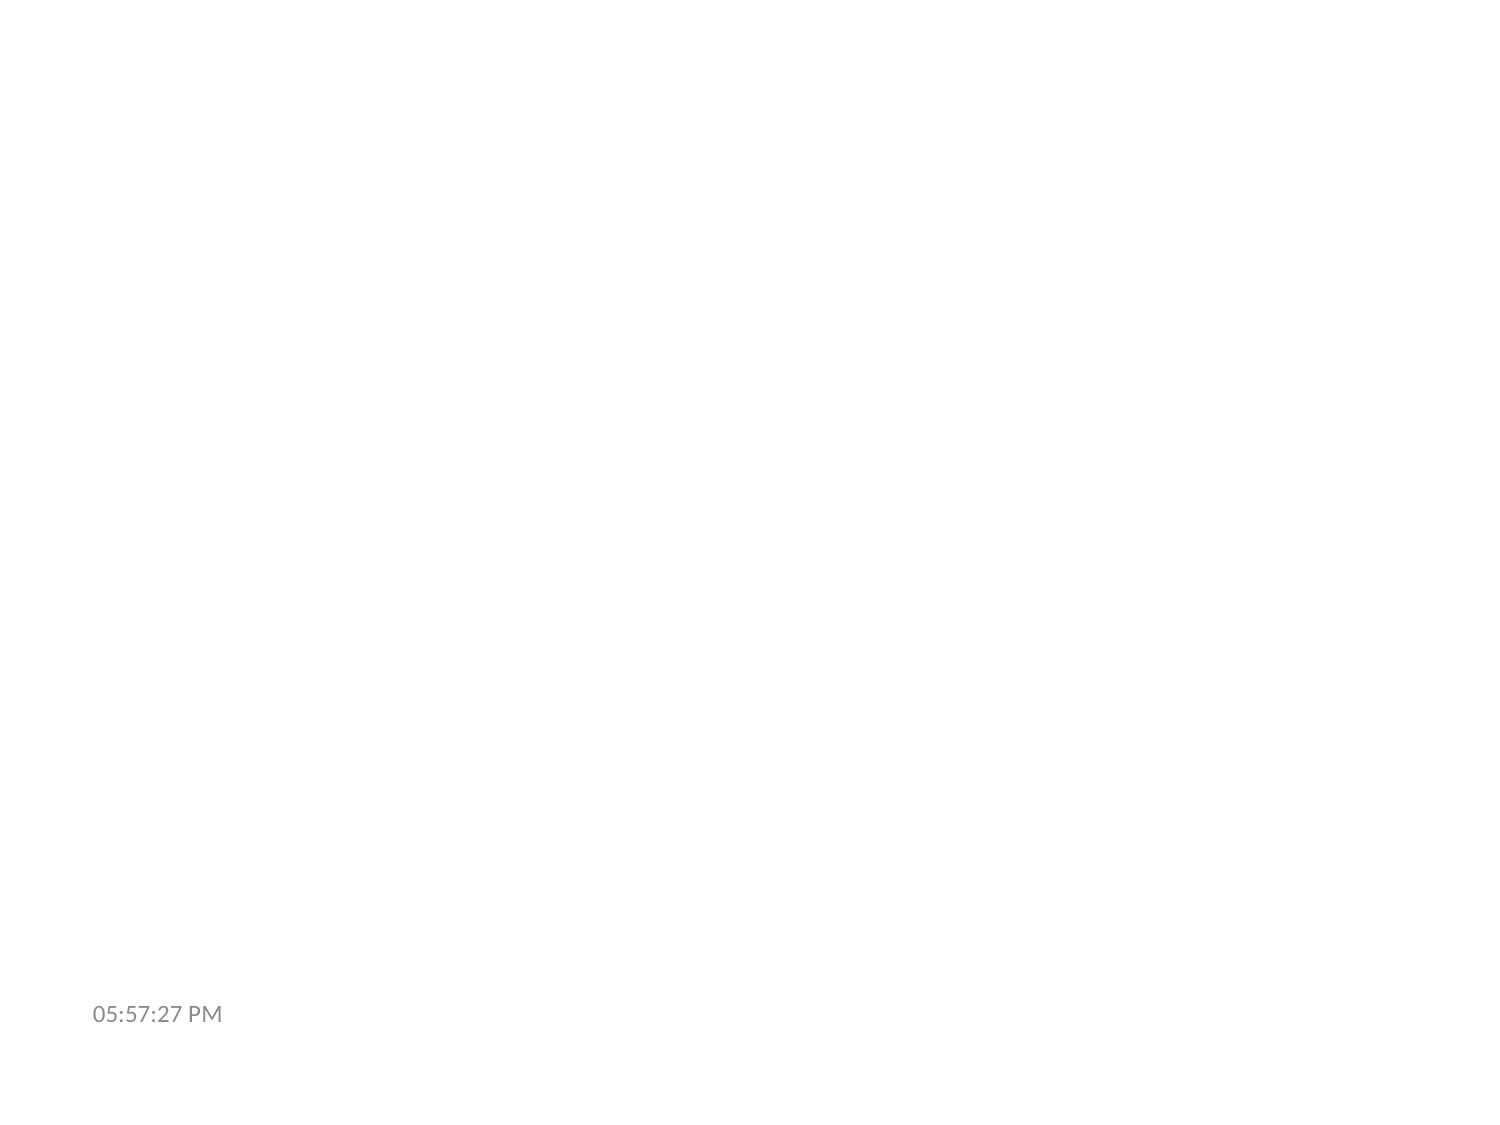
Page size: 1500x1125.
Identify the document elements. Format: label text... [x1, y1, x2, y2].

text_box 3:35:09 PM [77, 982, 428, 1043]
